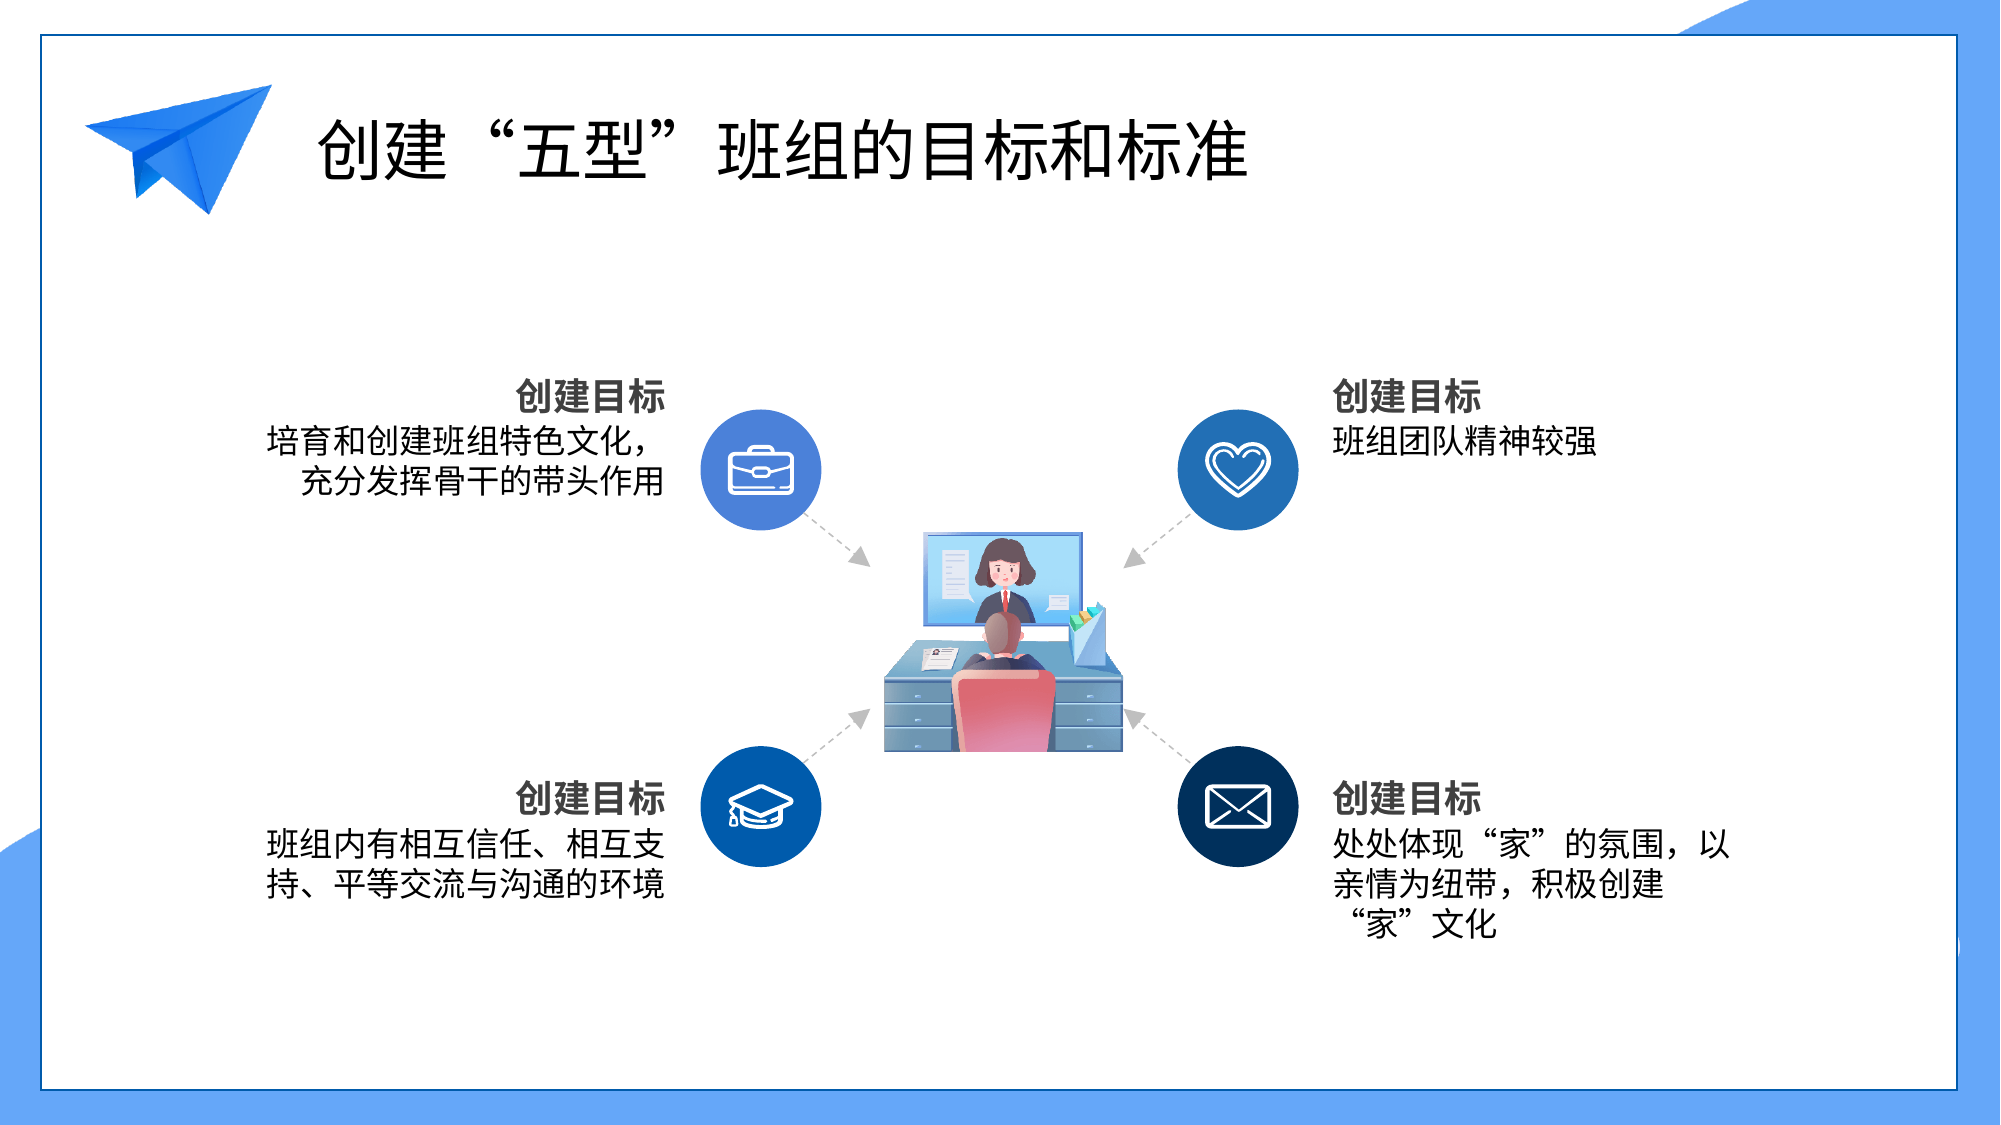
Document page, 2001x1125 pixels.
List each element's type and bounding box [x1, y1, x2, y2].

text_box [225, 356, 681, 510]
text_box [668, 409, 1318, 868]
text_box [1317, 356, 1773, 469]
text_box [1317, 758, 1773, 952]
picture [0, 0, 2000, 1125]
text_box [225, 758, 681, 912]
